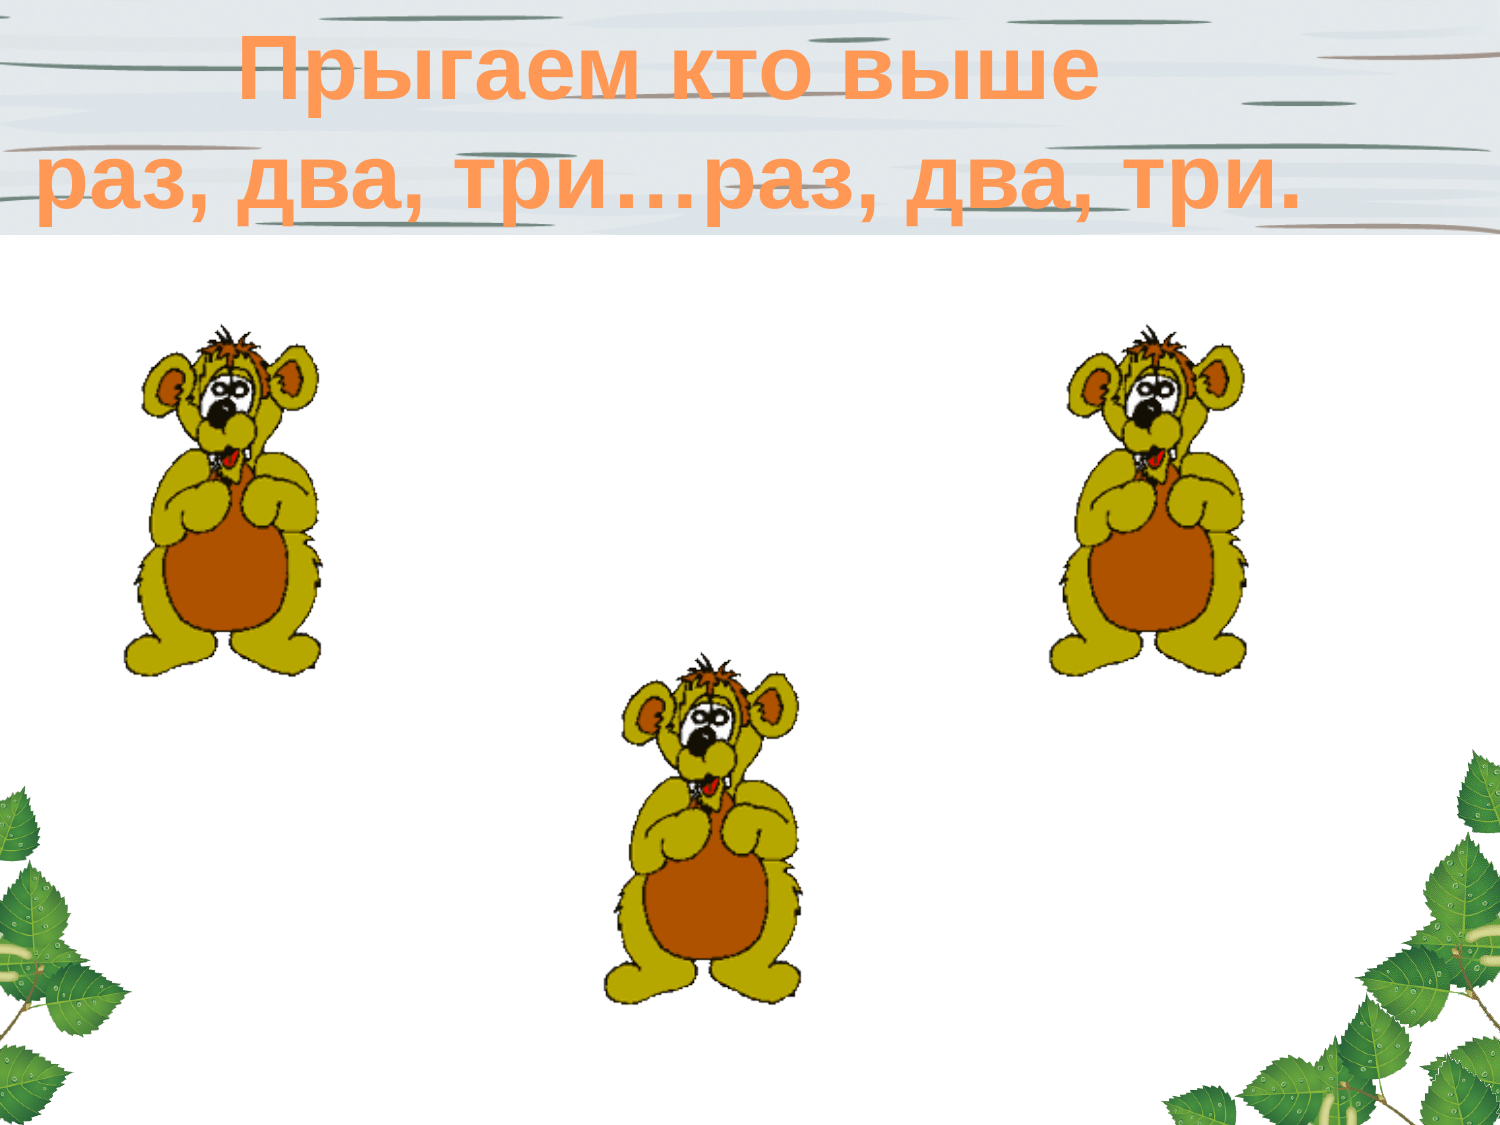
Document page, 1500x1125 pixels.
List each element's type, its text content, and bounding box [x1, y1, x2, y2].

picture [0, 0, 434, 722]
picture [0, 785, 132, 1125]
picture [480, 468, 915, 1050]
text_box Прыгаем кто выше раз, два, три…раз, два, три. [18, 0, 1322, 235]
picture [1160, 749, 1500, 1125]
picture [925, 0, 1500, 722]
